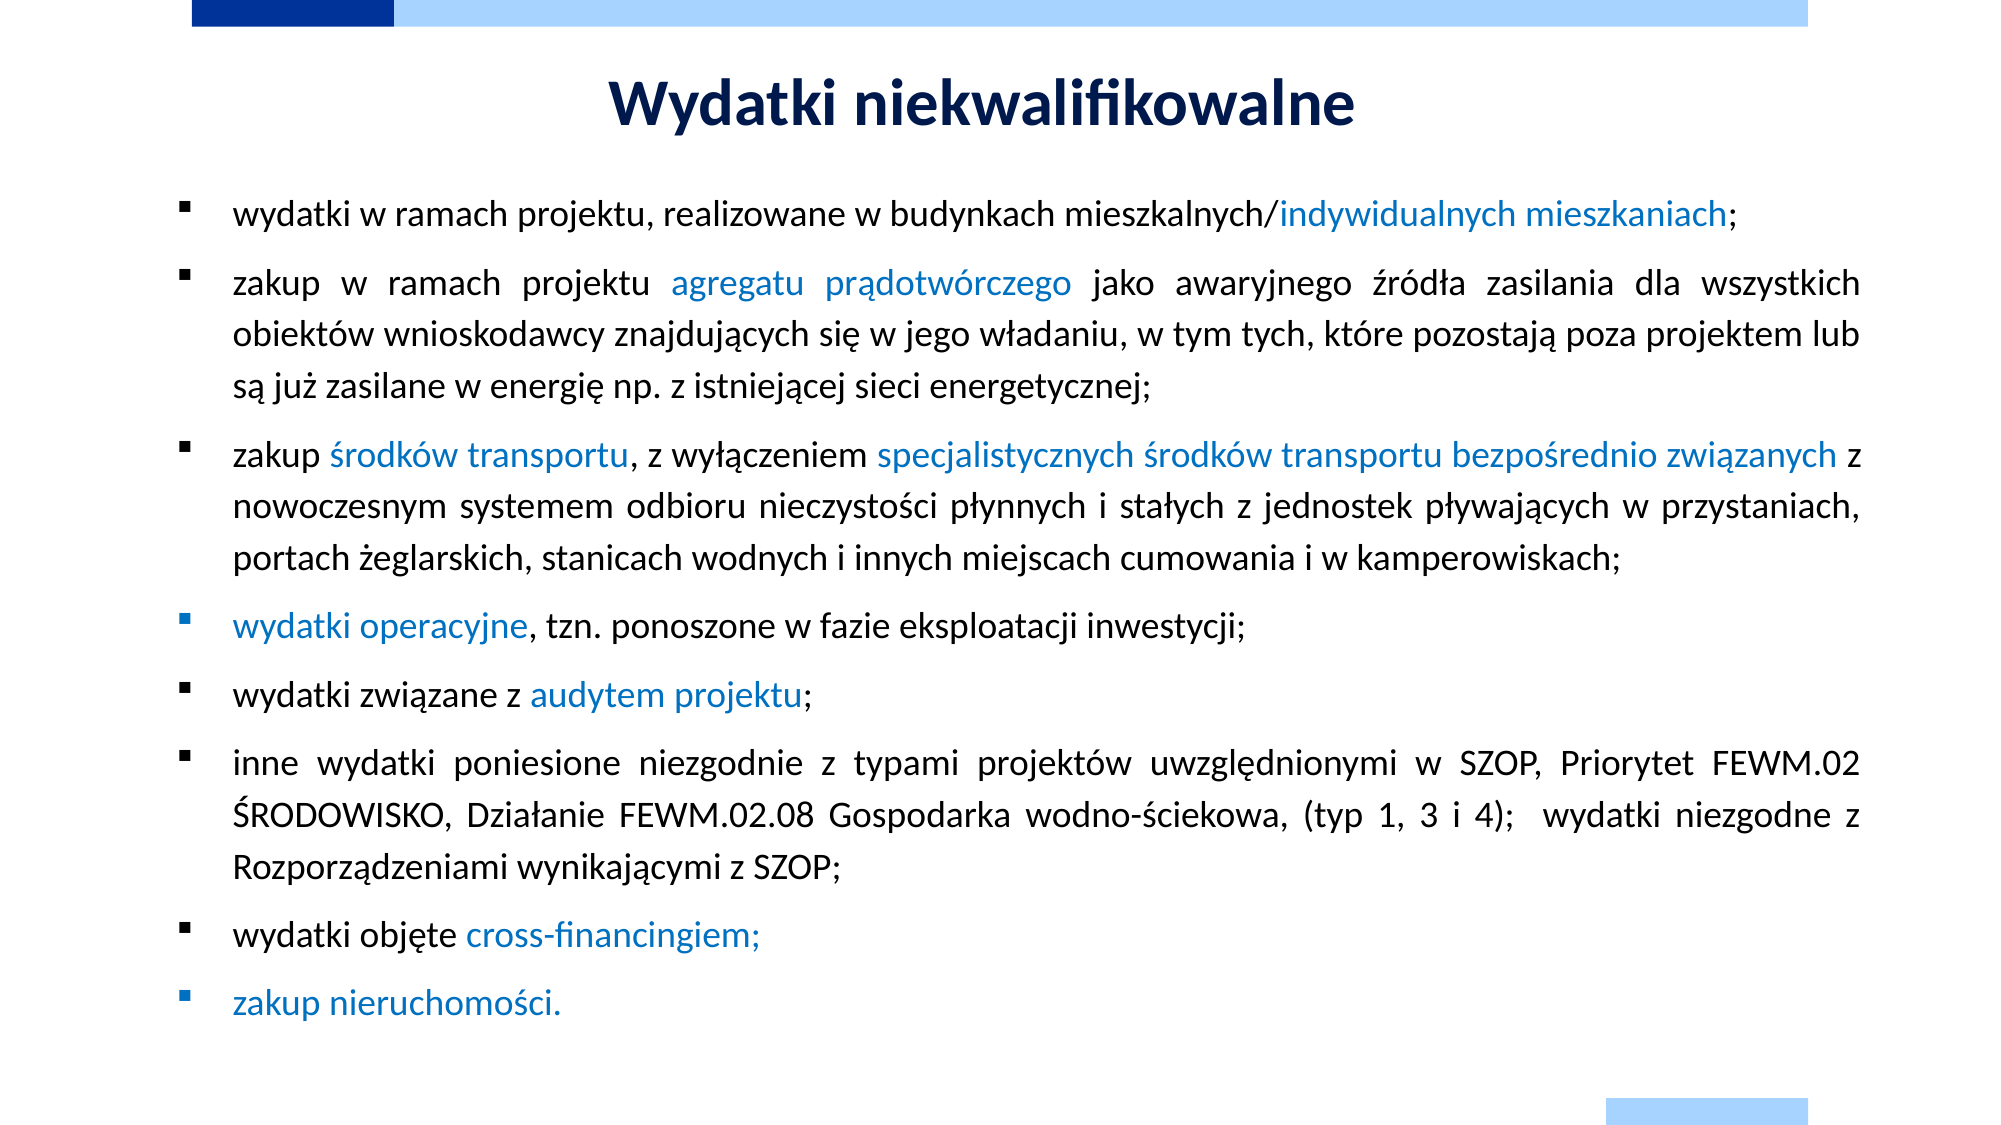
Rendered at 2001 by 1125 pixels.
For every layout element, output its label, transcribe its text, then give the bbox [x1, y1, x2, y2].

text_box wydatki w ramach projektu, realizowane w budynkach mieszkalnych/indywidualnych mieszkaniach; zakup w ramach projektu agregatu prądotwórczego jako awaryjnego źródła zasilania dla wszystkich obiektów wnioskodawcy znajdujących się w jego władaniu, w tym tych, które pozostają poza projektem lub są już zasilane w energię np. z istniejącej sieci energetycznej; zakup środków transportu, z wyłączeniem specjalistycznych środków transportu bezpośrednio związanych z nowoczesnym systemem odbioru nieczystości płynnych i stałych z jednostek pływających w przystaniach, portach żeglarskich, stanicach wodnych i innych miejscach cumowania i w kamperowiskach; wydatki operacyjne, tzn. ponoszone w fazie eksploatacji inwestycji; wydatki związane z audytem projektu; inne wydatki poniesione niezgodnie z typami projektów uwzględnionymi w SZOP, Priorytet FEWM.02 ŚRODOWISKO, Działanie FEWM.02.08 Gospodarka wodno-ściekowa, (typ 1, 3 i 4); wydatki niezgodne z Rozporządzeniami wynikającymi z SZOP; wydatki objęte cross-financingiem; zakup nieruchomości. [161, 175, 1877, 1031]
text_box Wydatki niekwalifikowalne [203, 51, 1763, 146]
